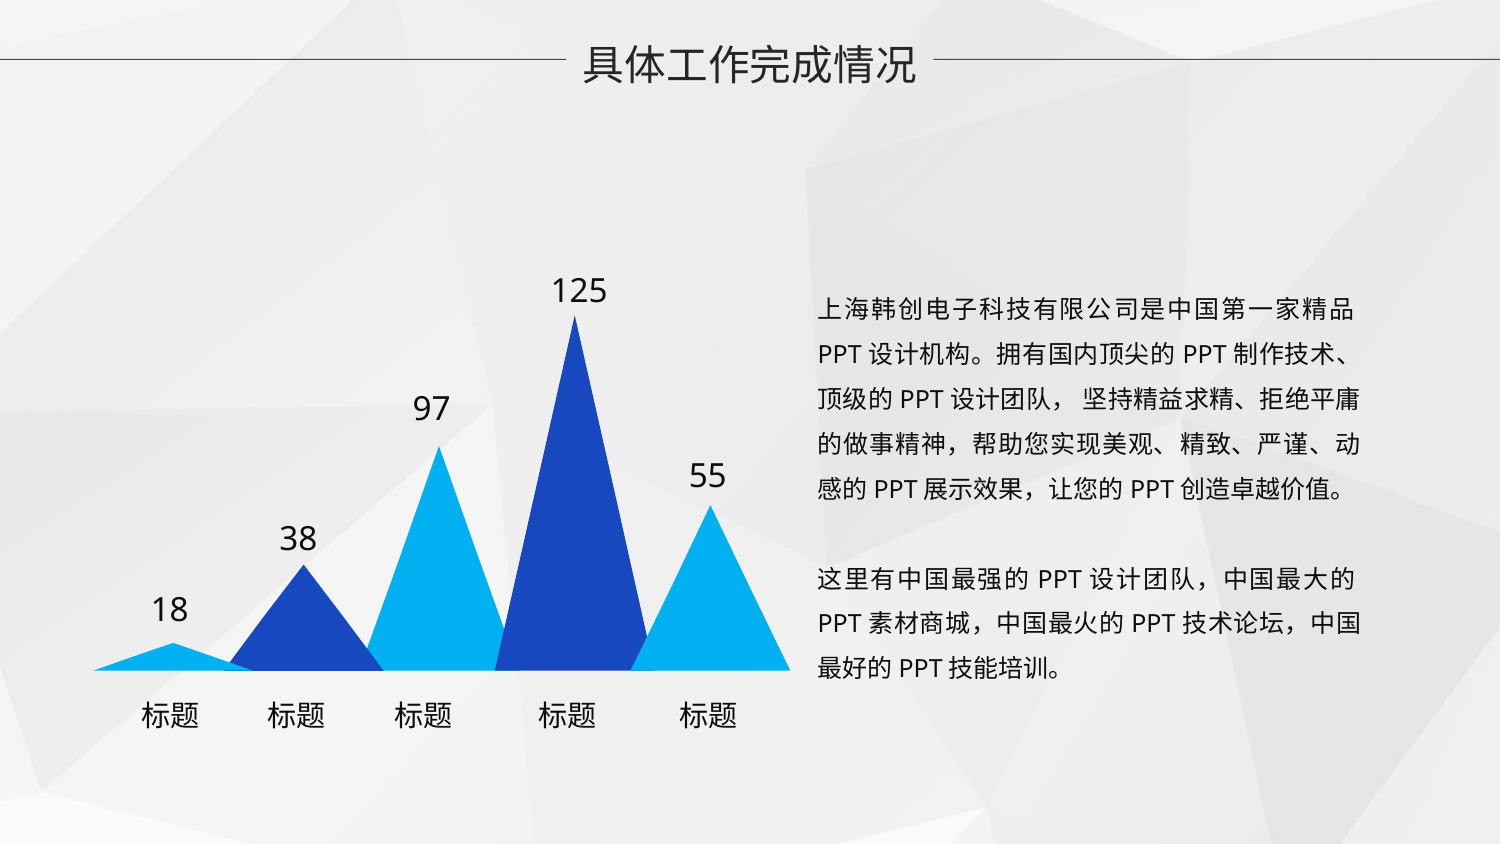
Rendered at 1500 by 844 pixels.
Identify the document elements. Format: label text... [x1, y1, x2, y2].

text_box 标题 [126, 690, 215, 740]
text_box 125 [535, 261, 623, 317]
text_box 标题 [523, 690, 613, 740]
text_box [229, 565, 384, 671]
text_box 标题 [379, 690, 468, 740]
text_box [630, 505, 791, 671]
text_box 97 [397, 379, 466, 434]
picture [0, 0, 1500, 844]
text_box 18 [135, 580, 204, 636]
text_box 标题 [664, 690, 753, 740]
text_box 标题 [252, 690, 341, 740]
text_box 具体工作完成情况 [568, 31, 932, 97]
text_box [494, 317, 647, 671]
text_box 上海韩创电子科技有限公司是中国第一家精品PPT设计机构。拥有国内顶尖的PPT制作技术、顶级的PPT设计团队， 坚持精益求精、拒绝平庸的做事精神，帮助您实现美观、精致、严谨、动感的PPT展示效果，让您的PPT创造卓越价值。 这里有中国最强的PPT设计团队，中国最大的PPT素材商城，中国最火的PPT技术论坛，中国最好的PPT技能培训。 [802, 271, 1376, 691]
text_box [93, 642, 254, 671]
text_box [367, 445, 504, 671]
text_box 38 [264, 509, 333, 565]
text_box 55 [673, 447, 742, 502]
